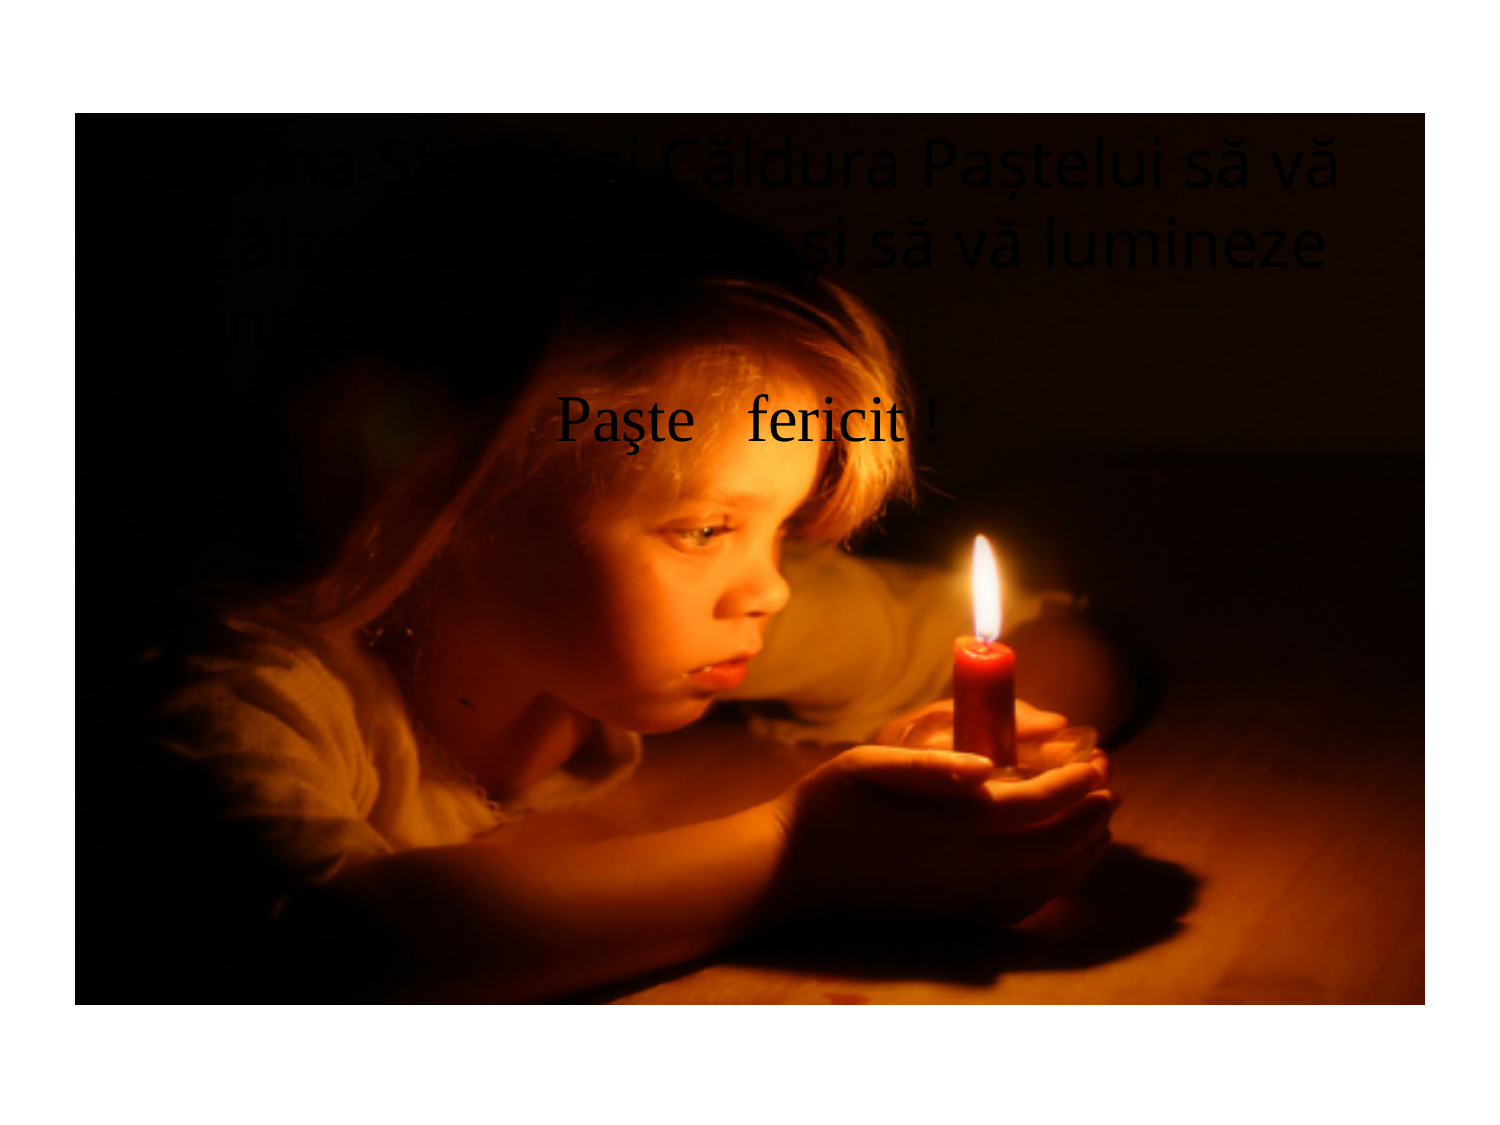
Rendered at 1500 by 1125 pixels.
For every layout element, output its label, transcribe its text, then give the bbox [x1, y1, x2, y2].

list Lumina Sfântă şi Căldura Paştelui să vă încălzească sufletele şi să vă lumineze mintea! Paşte fericit ! [75, 113, 1425, 1005]
